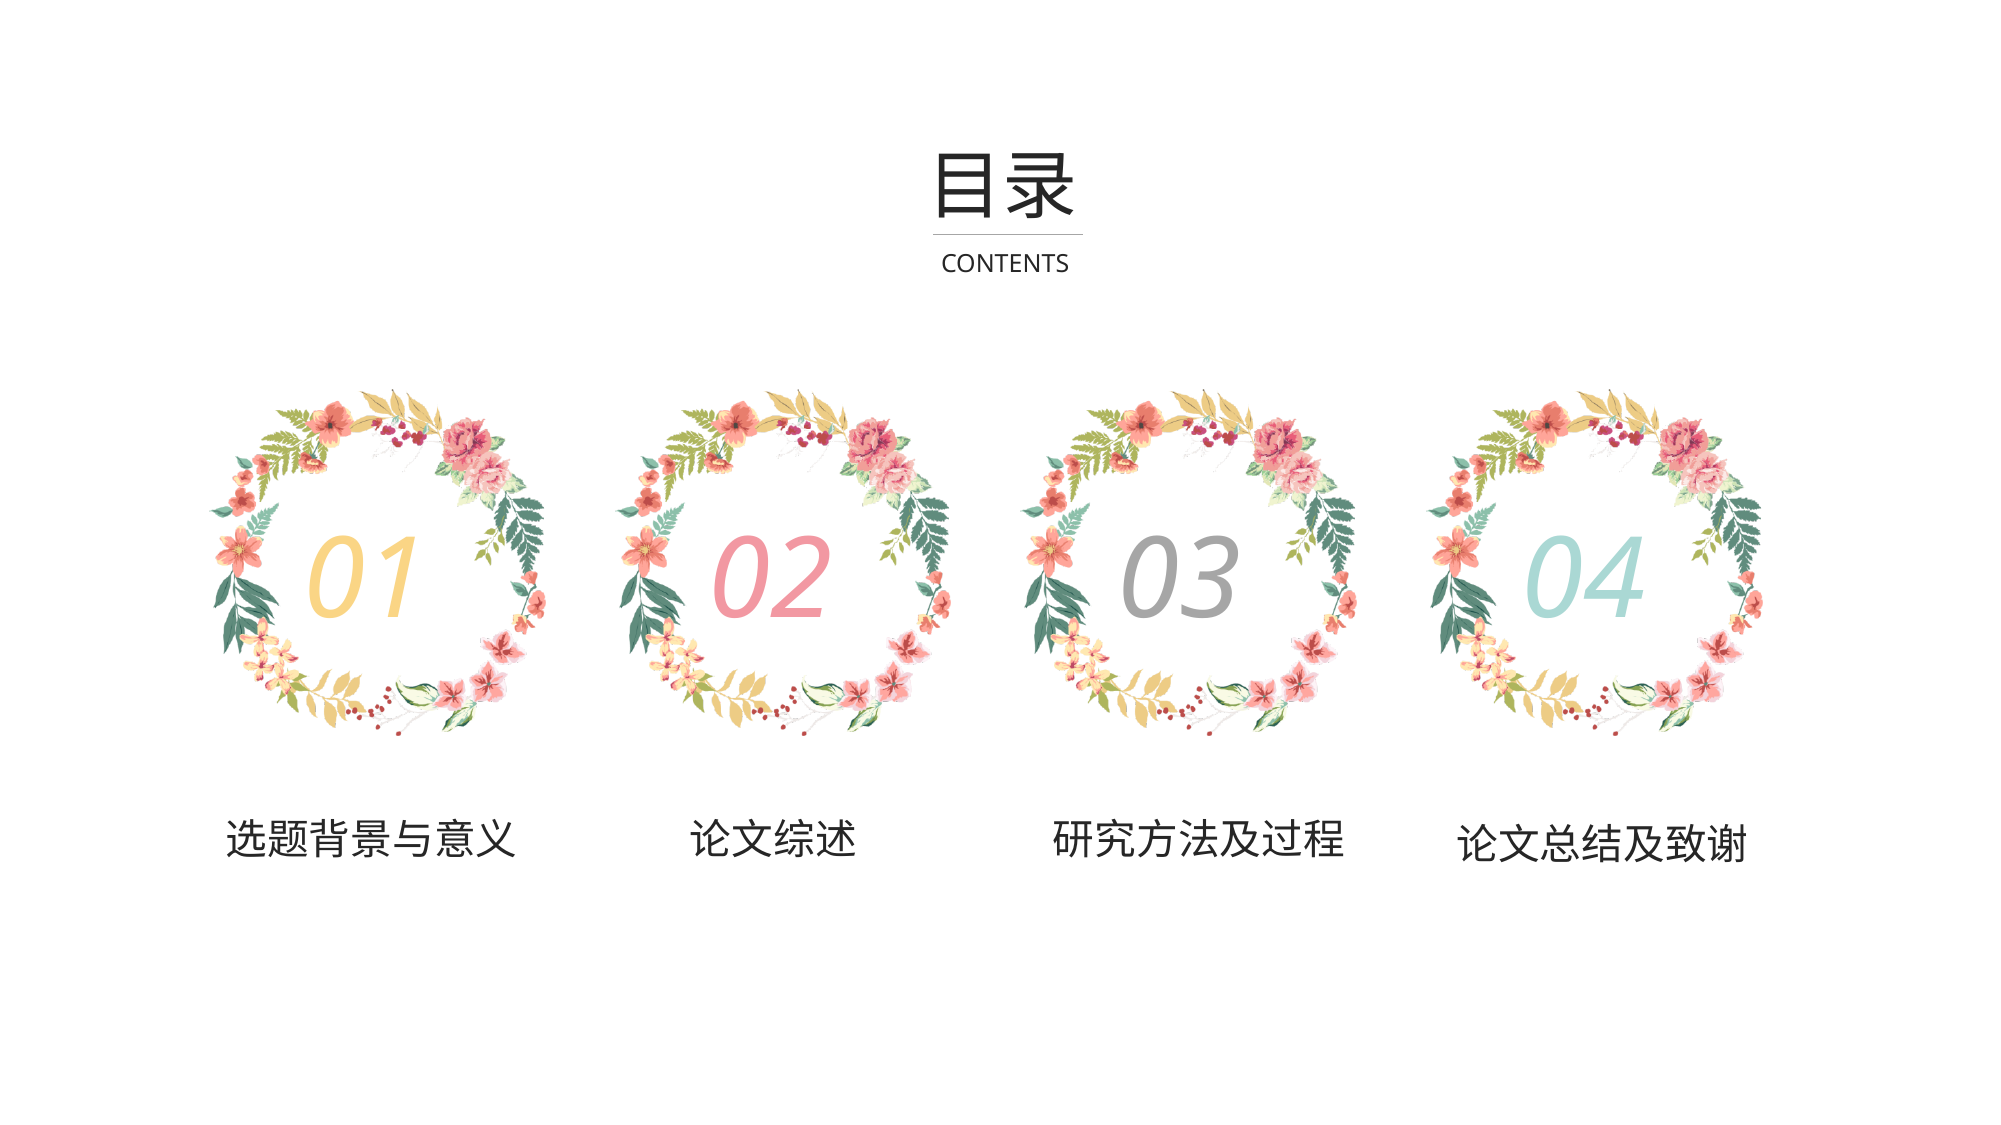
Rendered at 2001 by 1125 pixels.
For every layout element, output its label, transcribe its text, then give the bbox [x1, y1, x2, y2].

text_box 选题背景与意义 [210, 805, 565, 871]
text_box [209, 389, 1763, 736]
text_box CONTENTS [926, 239, 1143, 285]
text_box 论文综述 [674, 805, 892, 871]
text_box 研究方法及过程 [1038, 805, 1392, 871]
text_box 目录 [912, 130, 1097, 236]
text_box 论文总结及致谢 [1441, 810, 1778, 875]
